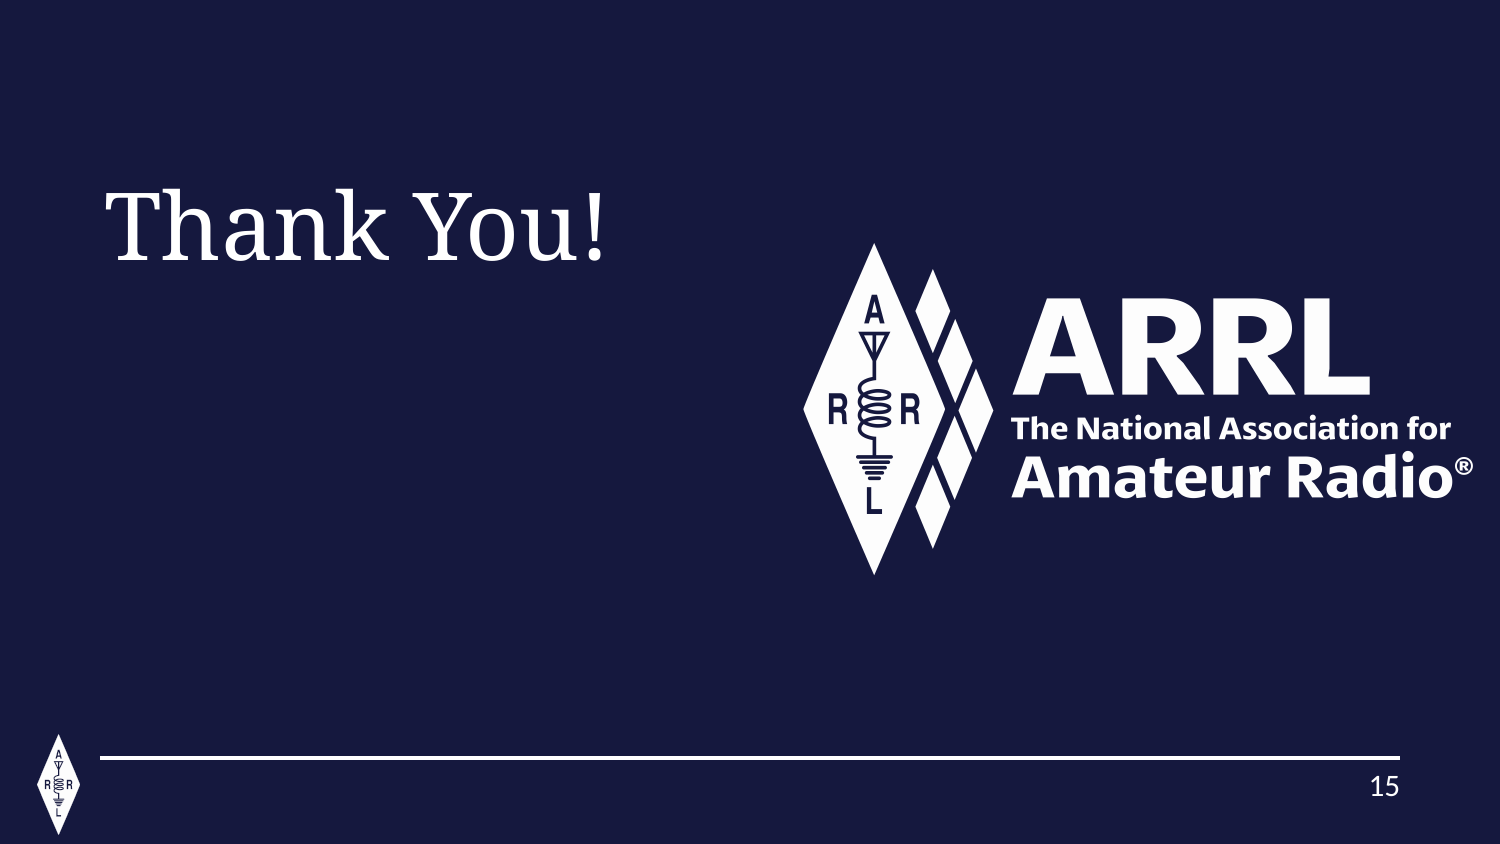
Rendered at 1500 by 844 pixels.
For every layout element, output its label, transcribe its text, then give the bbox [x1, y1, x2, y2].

picture [801, 239, 1478, 580]
title Thank You! [104, 135, 621, 287]
picture [37, 734, 80, 835]
slide_number 15 [1302, 761, 1400, 807]
